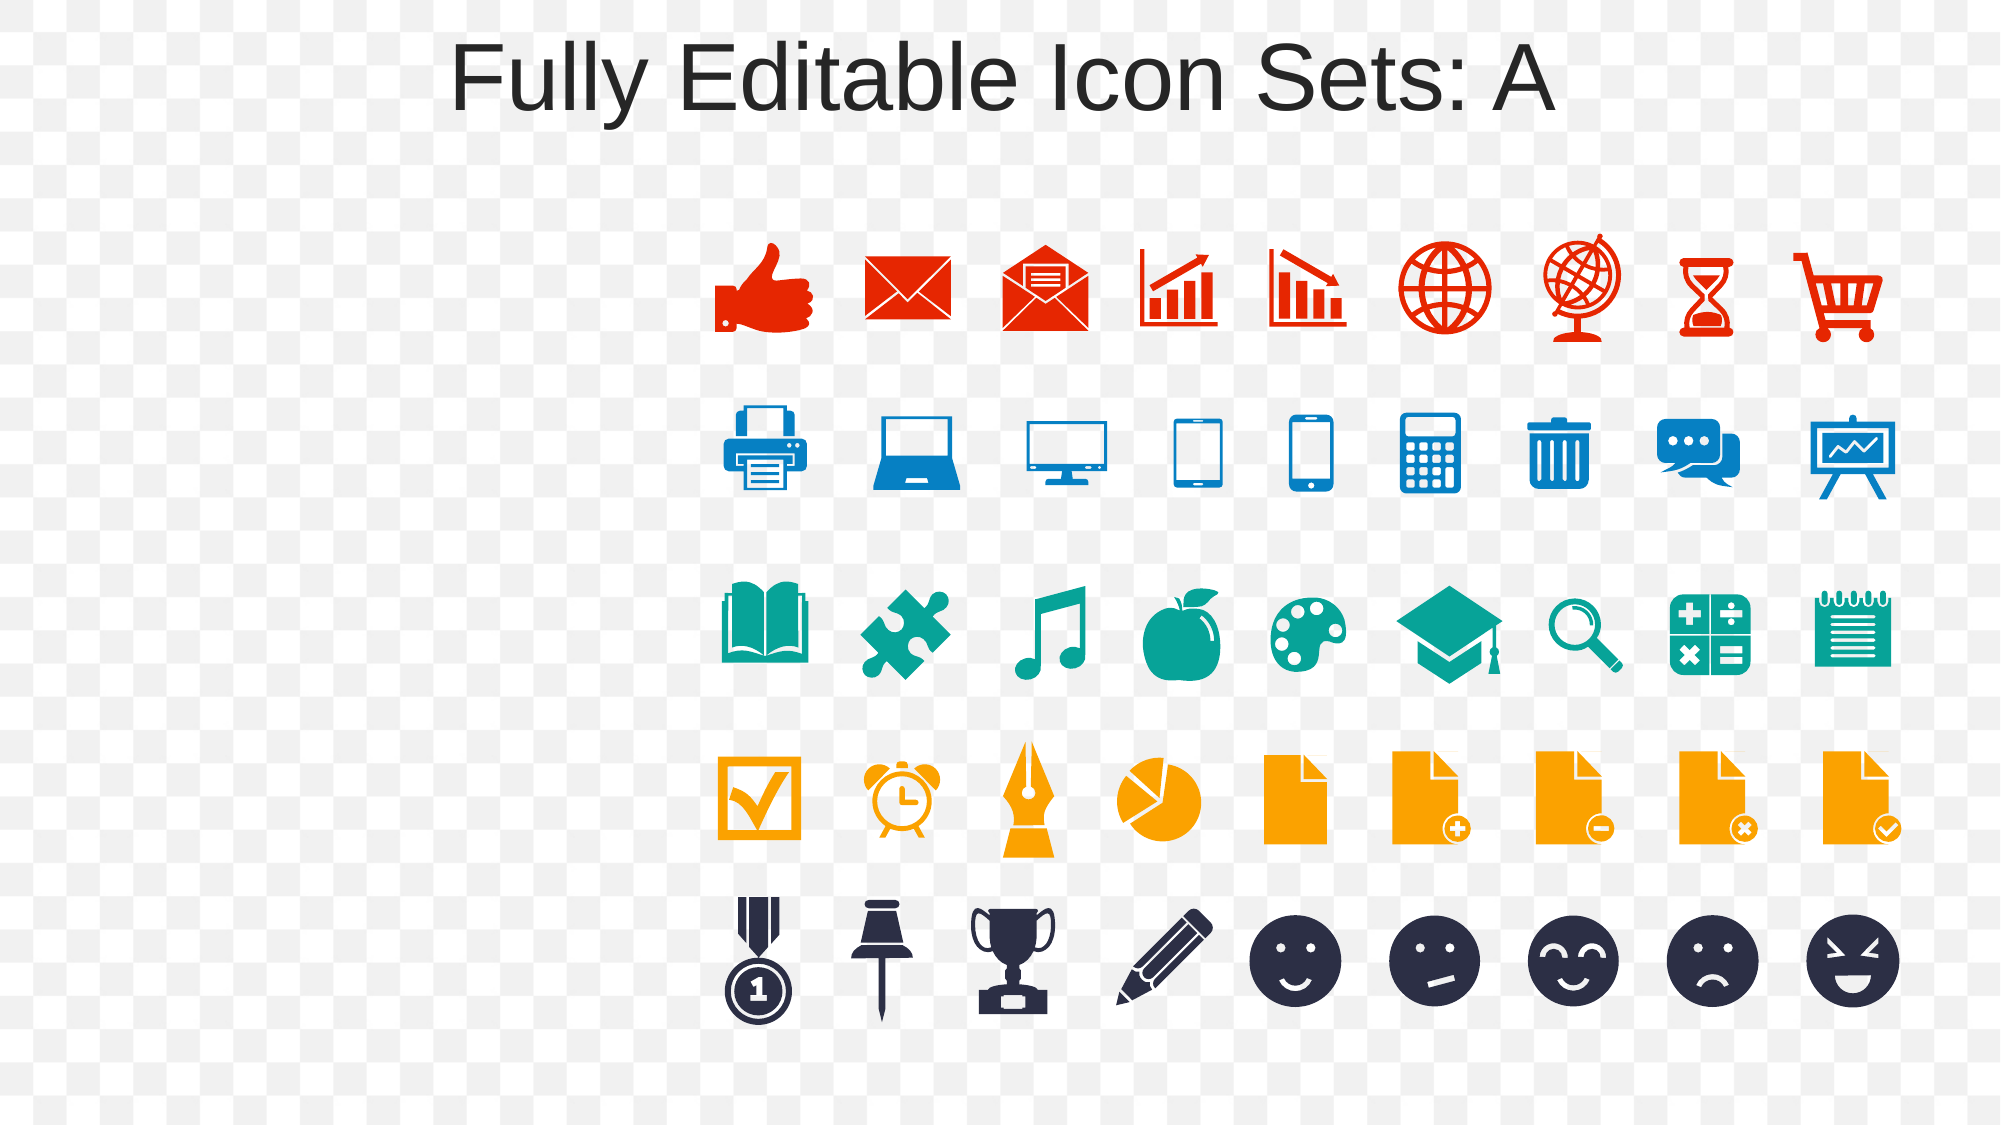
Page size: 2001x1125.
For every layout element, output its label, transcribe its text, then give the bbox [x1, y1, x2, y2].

text_box [858, 588, 953, 682]
text_box [1534, 748, 1616, 846]
list Fully Editable Icon Sets: A [53, 20, 1952, 140]
text_box [970, 906, 1057, 1016]
text_box [1813, 589, 1893, 668]
text_box [1805, 913, 1901, 1009]
text_box [1388, 914, 1482, 1008]
text_box [1263, 752, 1330, 845]
text_box [1116, 756, 1203, 843]
text_box [862, 760, 942, 839]
text_box [1526, 914, 1620, 1008]
text_box [1287, 413, 1335, 493]
text_box [1678, 748, 1759, 846]
text_box [723, 896, 794, 1026]
text_box [1668, 593, 1752, 677]
text_box [1397, 240, 1493, 336]
text_box [1014, 584, 1087, 681]
text_box [720, 580, 810, 664]
text_box [1394, 584, 1505, 686]
text_box [1114, 907, 1214, 1007]
text_box [1248, 914, 1343, 1009]
text_box [862, 255, 954, 321]
text_box [849, 898, 915, 1023]
text_box [1809, 413, 1897, 501]
text_box [722, 404, 809, 492]
text_box [1025, 420, 1109, 487]
text_box [1542, 232, 1623, 343]
text_box [1678, 256, 1735, 338]
text_box [1547, 597, 1625, 674]
text_box [1792, 251, 1884, 344]
text_box [1665, 914, 1760, 1009]
picture [0, 0, 2001, 1125]
text_box [1141, 587, 1222, 682]
text_box [1172, 417, 1224, 489]
text_box [1139, 248, 1219, 327]
text_box [1398, 411, 1462, 495]
text_box [1391, 748, 1472, 846]
text_box [1269, 596, 1348, 673]
text_box [1821, 748, 1903, 846]
text_box [1278, 247, 1341, 320]
text_box [1000, 243, 1091, 332]
text_box [1526, 416, 1592, 490]
text_box [1656, 417, 1741, 489]
text_box [717, 756, 802, 841]
text_box [872, 415, 962, 491]
text_box [1000, 741, 1057, 859]
text_box [1268, 248, 1348, 328]
text_box [714, 241, 815, 334]
